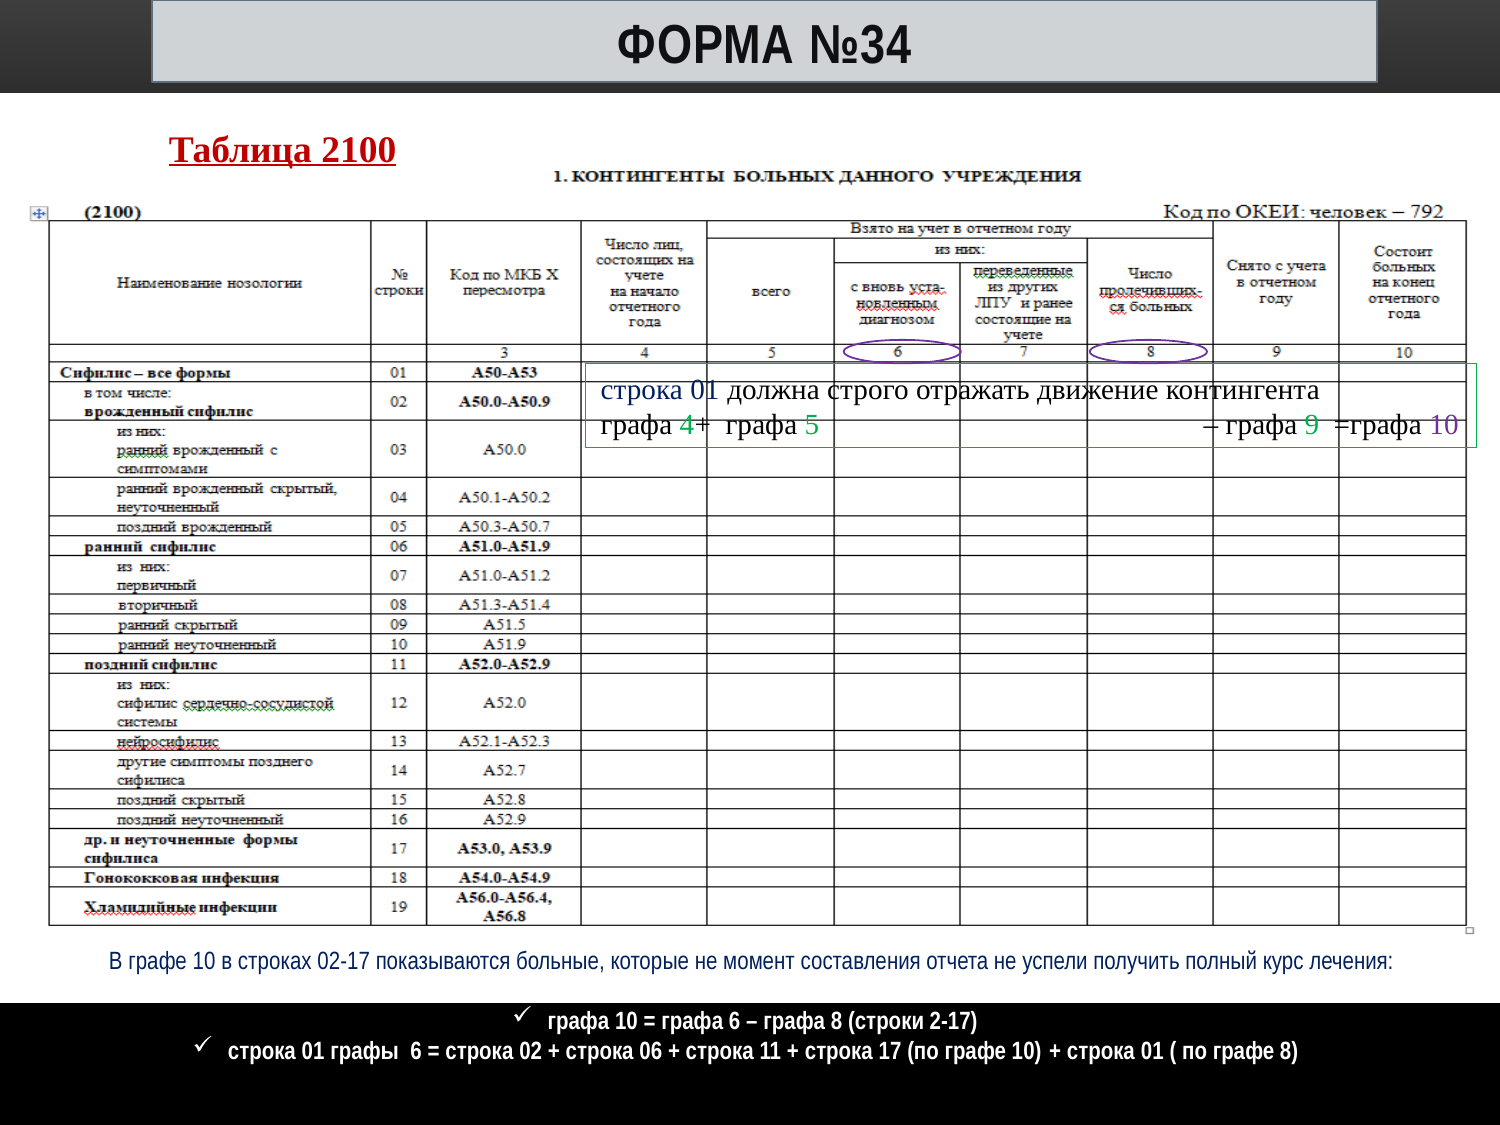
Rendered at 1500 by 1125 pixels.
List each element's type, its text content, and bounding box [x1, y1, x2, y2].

title Форма №34 [151, 0, 1378, 83]
text_box В графе 10 в строках 02-17 показываются больные, которые не момент составления отчета не успели получить полный курс лечения: графа 10 = графа 6 – графа 8 (строки 2-17) строка 01 графы 6 = строка 02 + строка 06 + строка 11 + строка 17 (по графе 10) + строка 01 ( по графе 8) [46, 1016, 1459, 1072]
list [0, 93, 1500, 1003]
picture [0, 1003, 1500, 1125]
picture [0, 0, 1500, 93]
